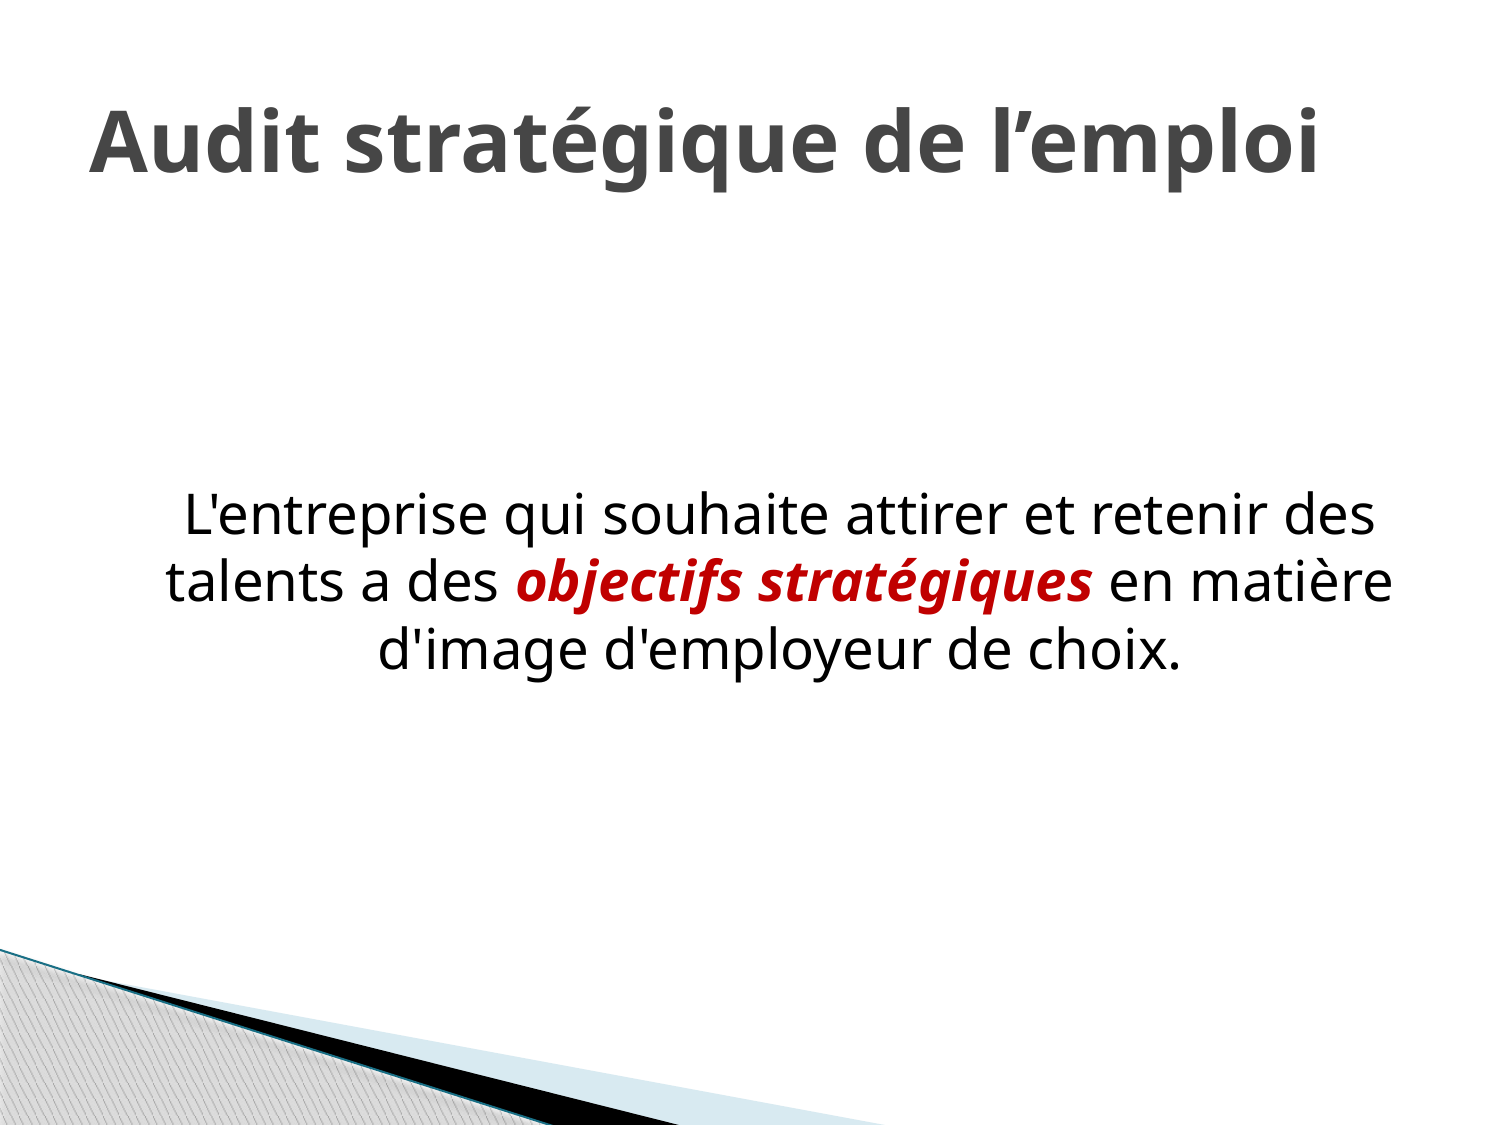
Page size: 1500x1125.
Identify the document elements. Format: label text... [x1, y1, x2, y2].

title Audit stratégique de l’emploi [75, 45, 1425, 233]
list L'entreprise qui souhaite attirer et retenir des talents a des objectifs stratégiques en matière d'image d'employeur de choix. [75, 243, 1425, 986]
